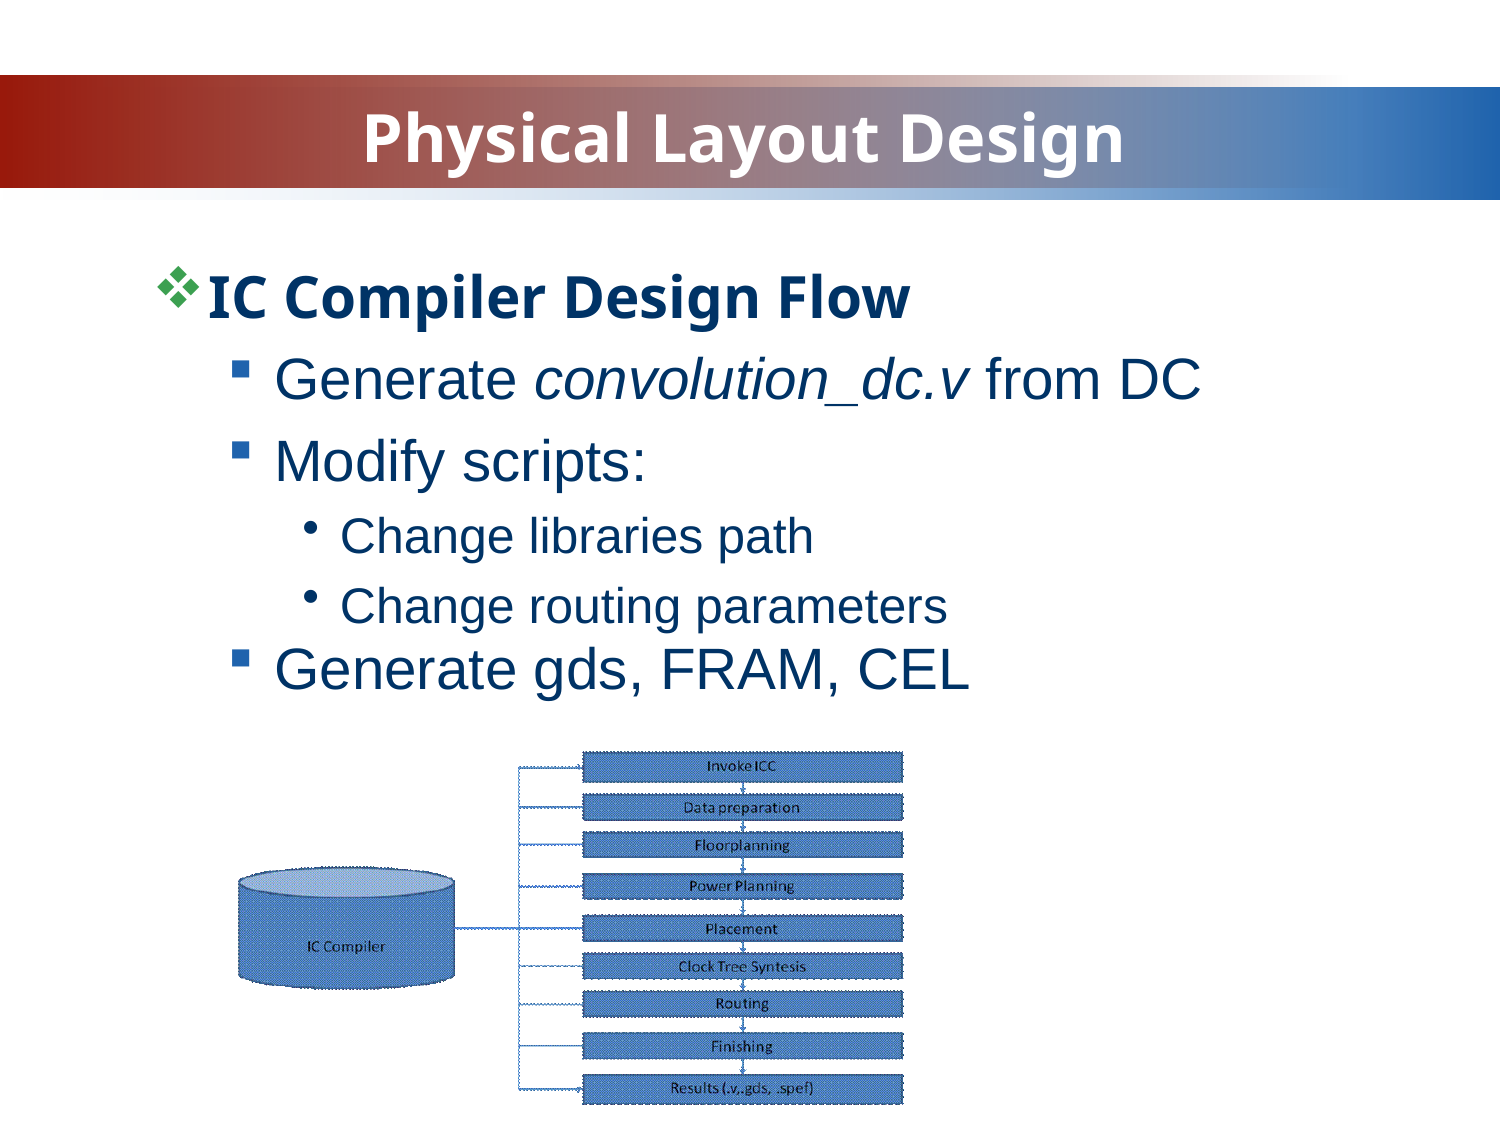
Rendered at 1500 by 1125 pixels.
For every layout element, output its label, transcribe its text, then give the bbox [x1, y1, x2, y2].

list IC Compiler Design Flow Generate convolution_dc.v from DC Modify scripts: Change libraries path Change routing parameters Generate gds, FRAM, CEL [137, 252, 1500, 1108]
title Physical Layout Design [137, 89, 1350, 183]
picture [224, 742, 913, 1107]
